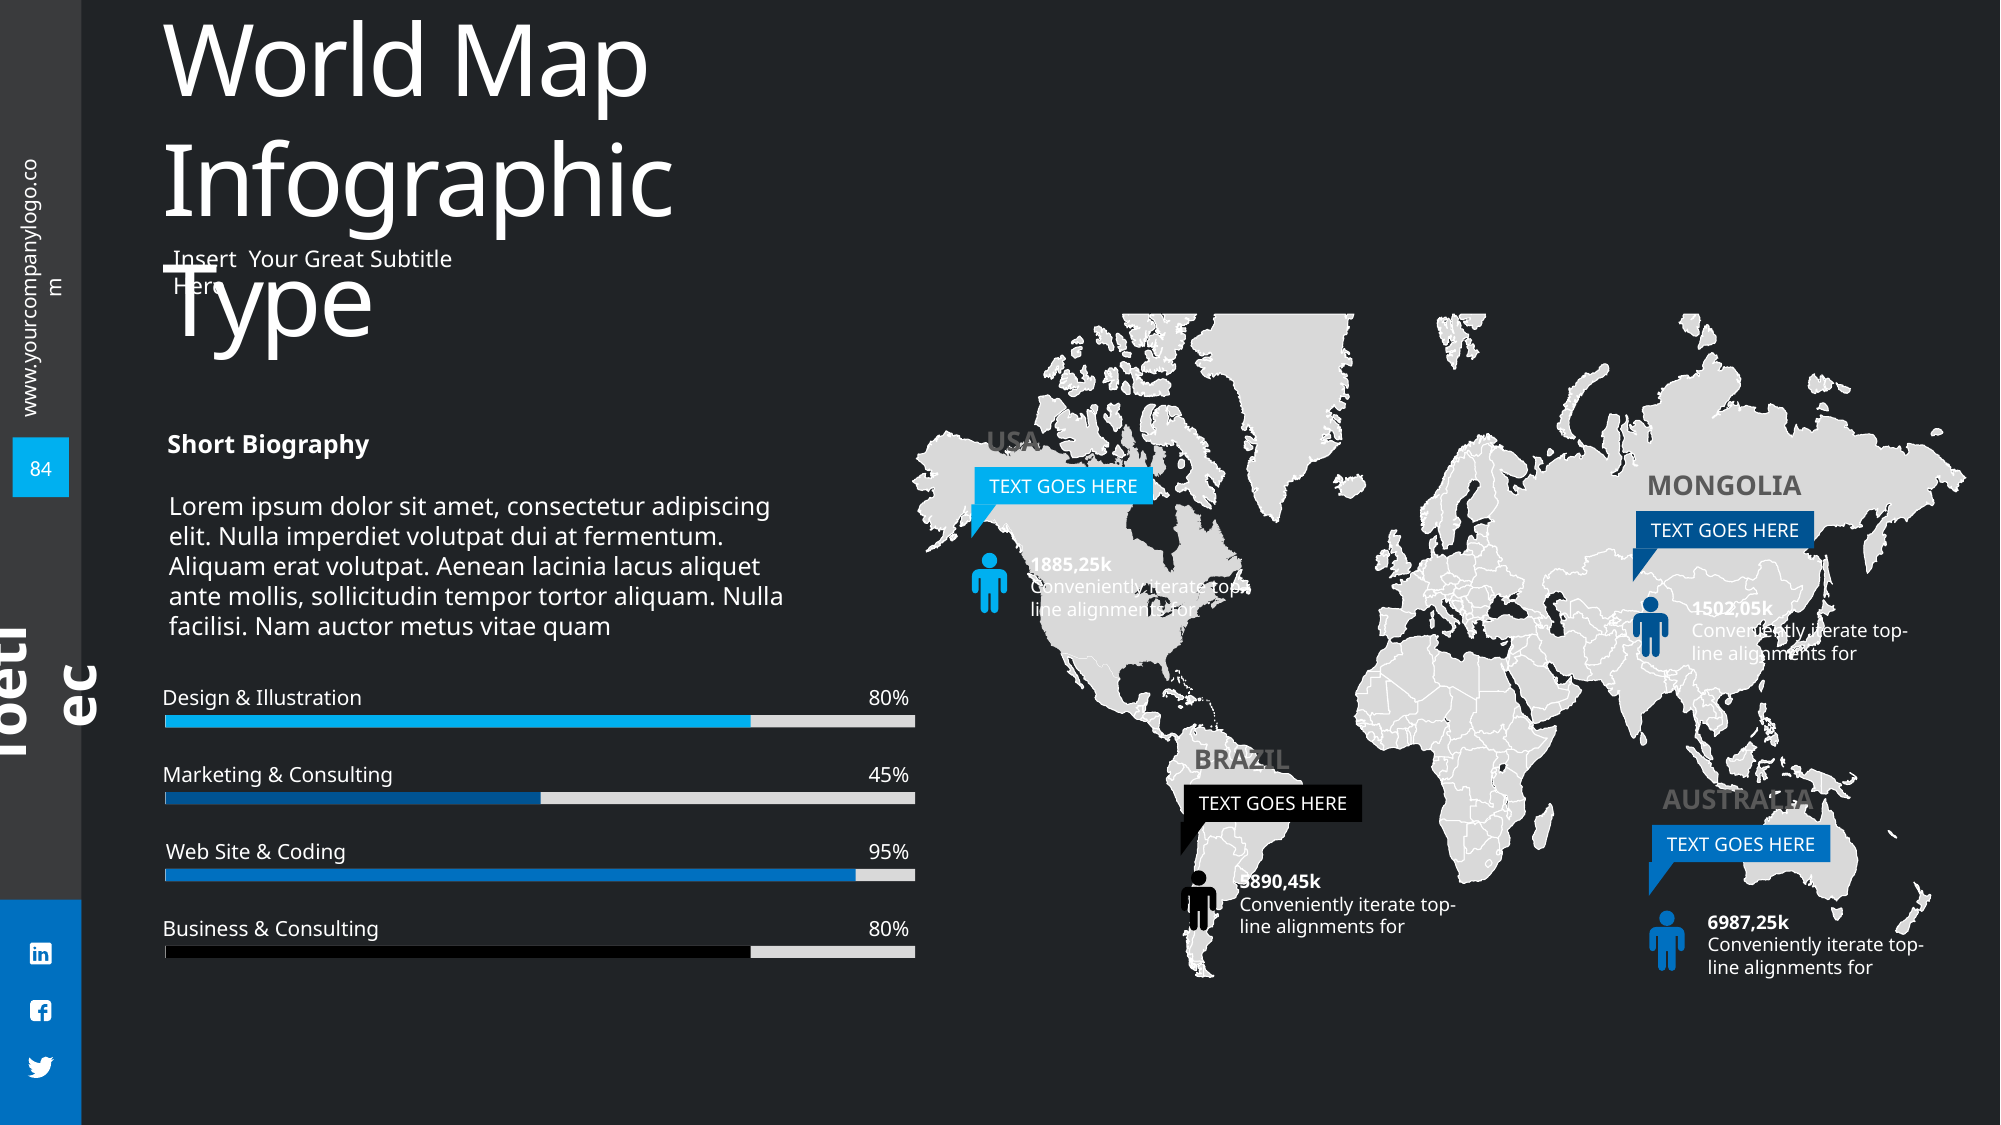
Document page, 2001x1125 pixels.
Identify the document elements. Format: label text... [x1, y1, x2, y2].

text_box Short Biography [152, 409, 437, 478]
text_box 95% [853, 831, 912, 871]
text_box [165, 791, 542, 805]
text_box 6987,25k Conveniently iterate top-line alignments for [1692, 978, 1953, 986]
text_box World Map Infographic Type [147, 116, 891, 236]
text_box [857, 871, 912, 882]
text_box 80% [853, 907, 912, 948]
text_box [165, 945, 752, 959]
text_box [542, 791, 912, 805]
text_box 45% [853, 754, 912, 794]
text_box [912, 314, 1967, 978]
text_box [971, 467, 1157, 539]
text_box Web Site & Coding [151, 831, 361, 871]
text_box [1180, 784, 1366, 856]
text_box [1648, 824, 1834, 896]
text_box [1632, 511, 1818, 583]
text_box Business & Consulting [147, 907, 394, 948]
text_box [752, 945, 912, 959]
text_box 80% [853, 677, 912, 717]
slide_number 84 [12, 437, 69, 498]
text_box Insert Your Great Subtitle Here [158, 237, 512, 307]
text_box [165, 868, 857, 882]
text_box [165, 714, 752, 728]
text_box Design & Illustration [147, 677, 377, 717]
text_box Lorem ipsum dolor sit amet, consectetur adipiscing elit. Nulla imperdiet volutpat dui at fermentum. Aliquam erat volutpat. Aenean lacinia lacus aliquet ante mollis, sollicitudin tempor tortor aliquam. Nulla facilisi. Nam auctor metus vitae quam [154, 482, 810, 648]
text_box Marketing & Consulting [147, 754, 408, 794]
text_box [752, 714, 912, 728]
